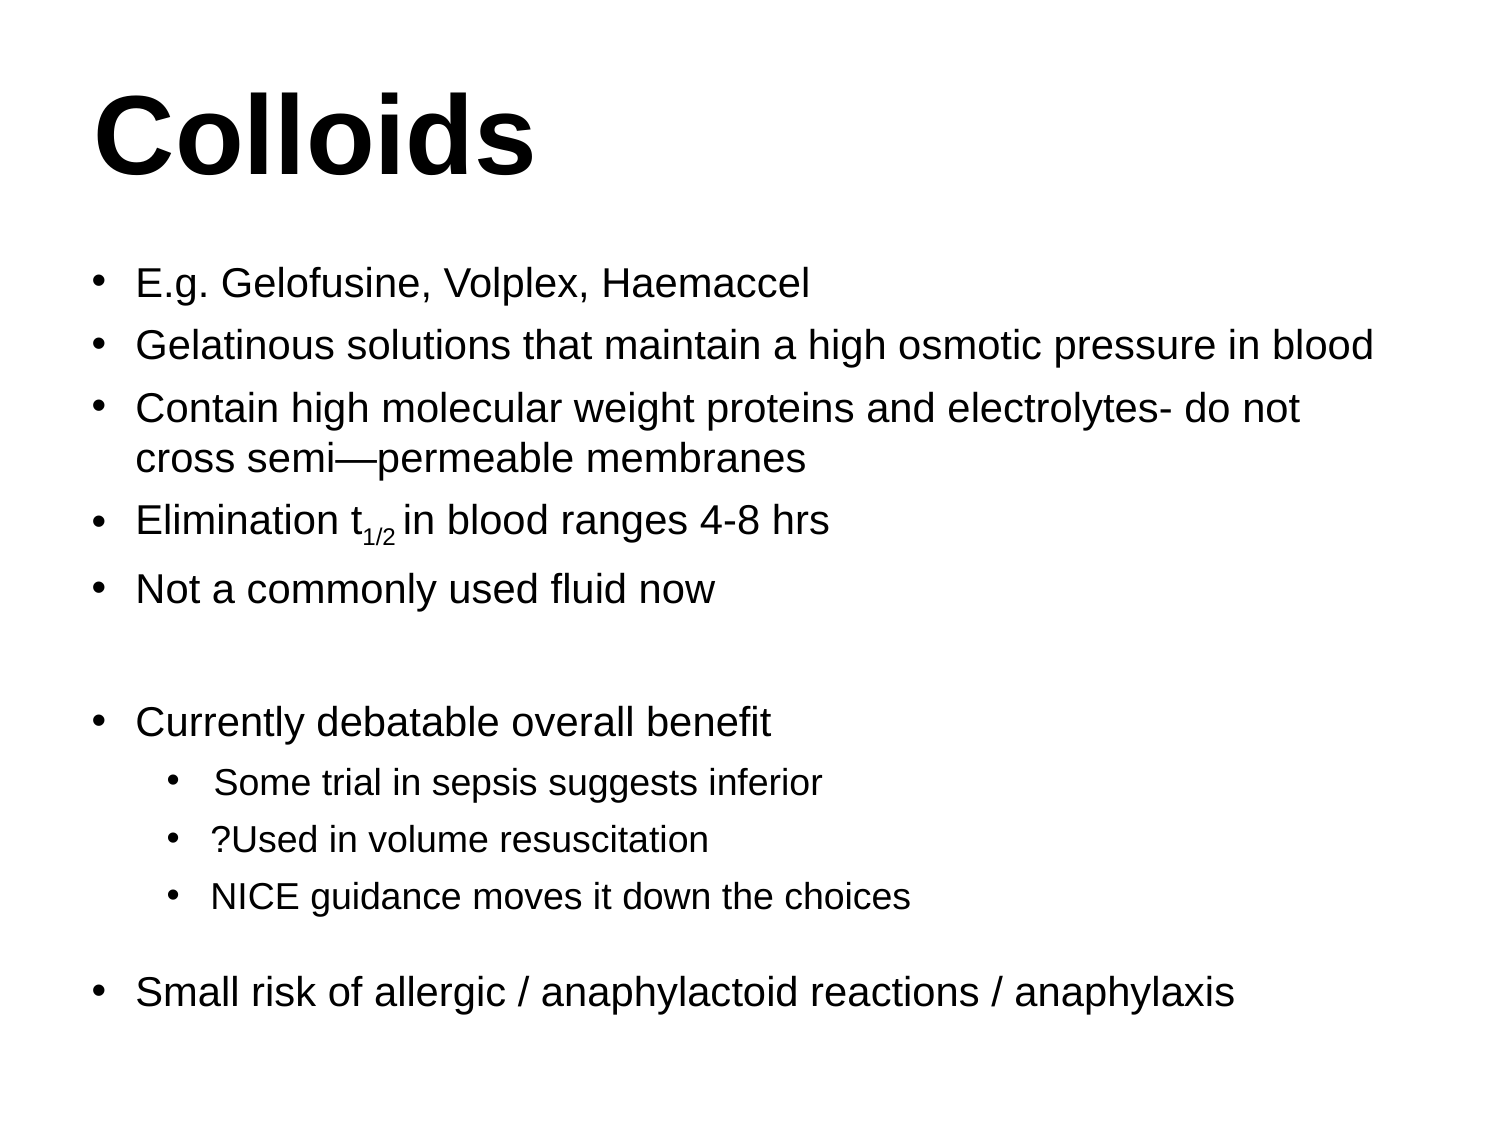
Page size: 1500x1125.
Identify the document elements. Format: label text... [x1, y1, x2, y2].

text_box E.g. Gelofusine, Volplex, Haemaccel Gelatinous solutions that maintain a high osmotic pressure in blood Contain high molecular weight proteins and electrolytes- do not cross semi—permeable membranes Elimination t1/2 in blood ranges 4-8 hrs Not a commonly used fluid now Currently debatable overall benefit Some trial in sepsis suggests inferior ?Used in volume resuscitation NICE guidance moves it down the choices Small risk of allergic / anaphylactoid reactions / anaphylaxis [76, 247, 1424, 1023]
text_box Colloids [79, 54, 553, 205]
